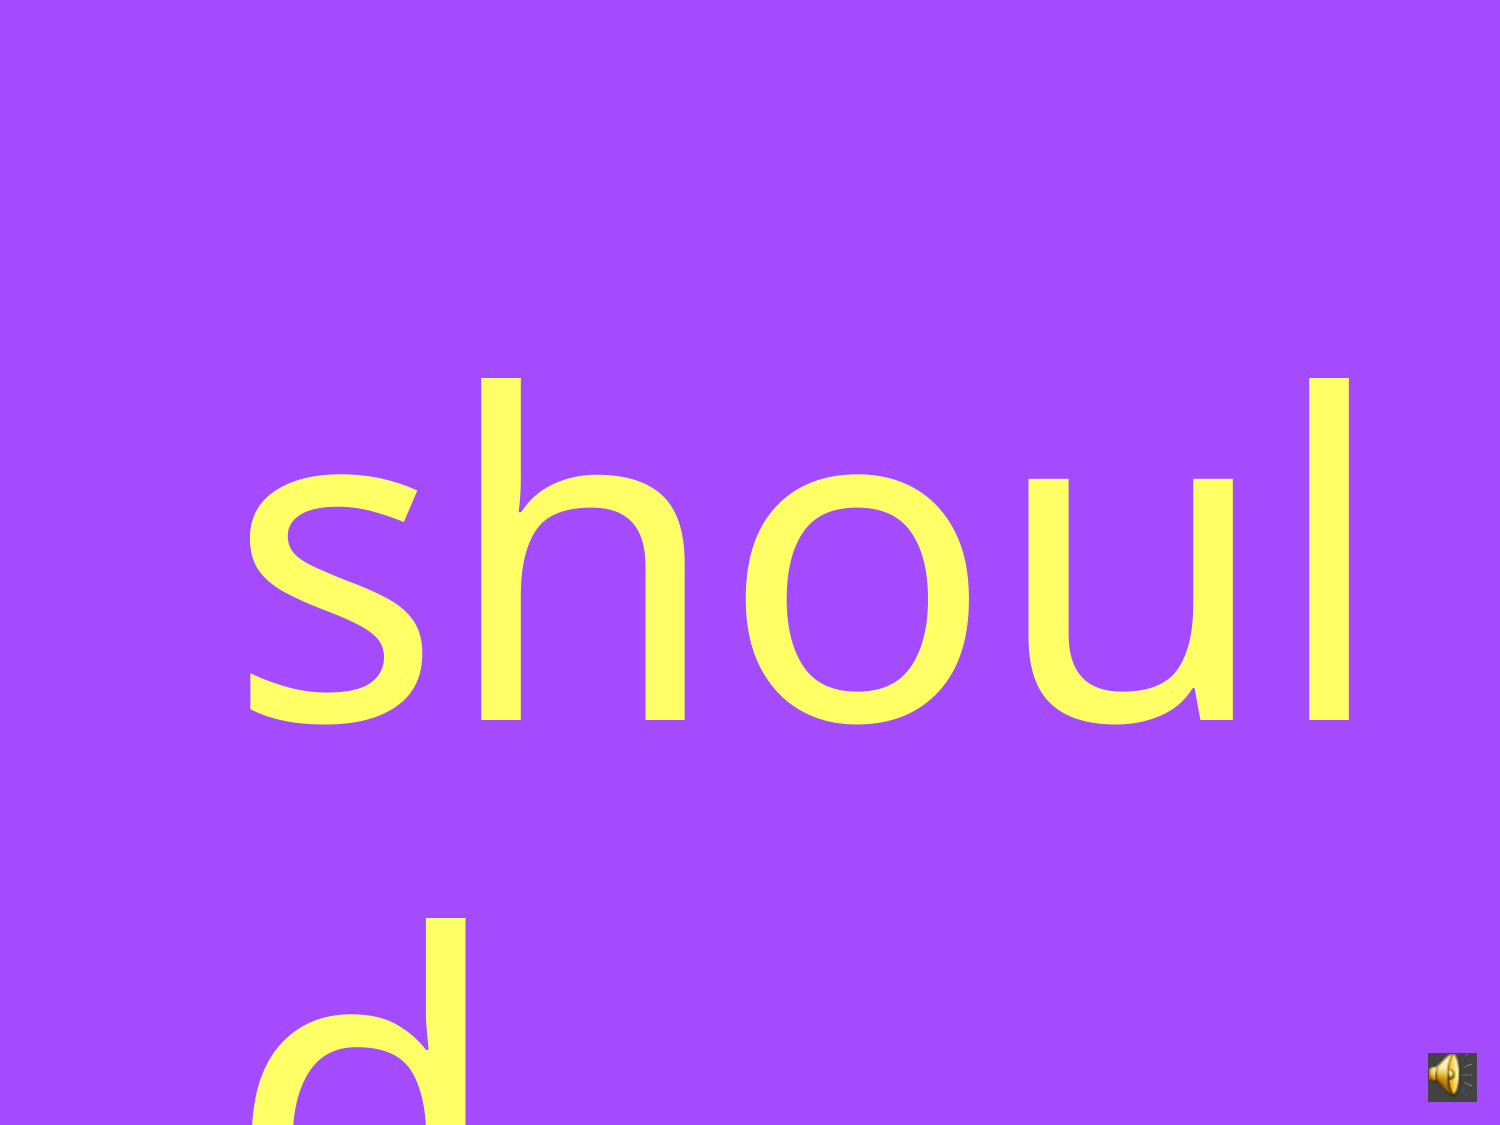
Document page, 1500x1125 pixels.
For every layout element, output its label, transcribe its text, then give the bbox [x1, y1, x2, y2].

subtitle should [212, 262, 1450, 763]
picture [1427, 1052, 1478, 1103]
